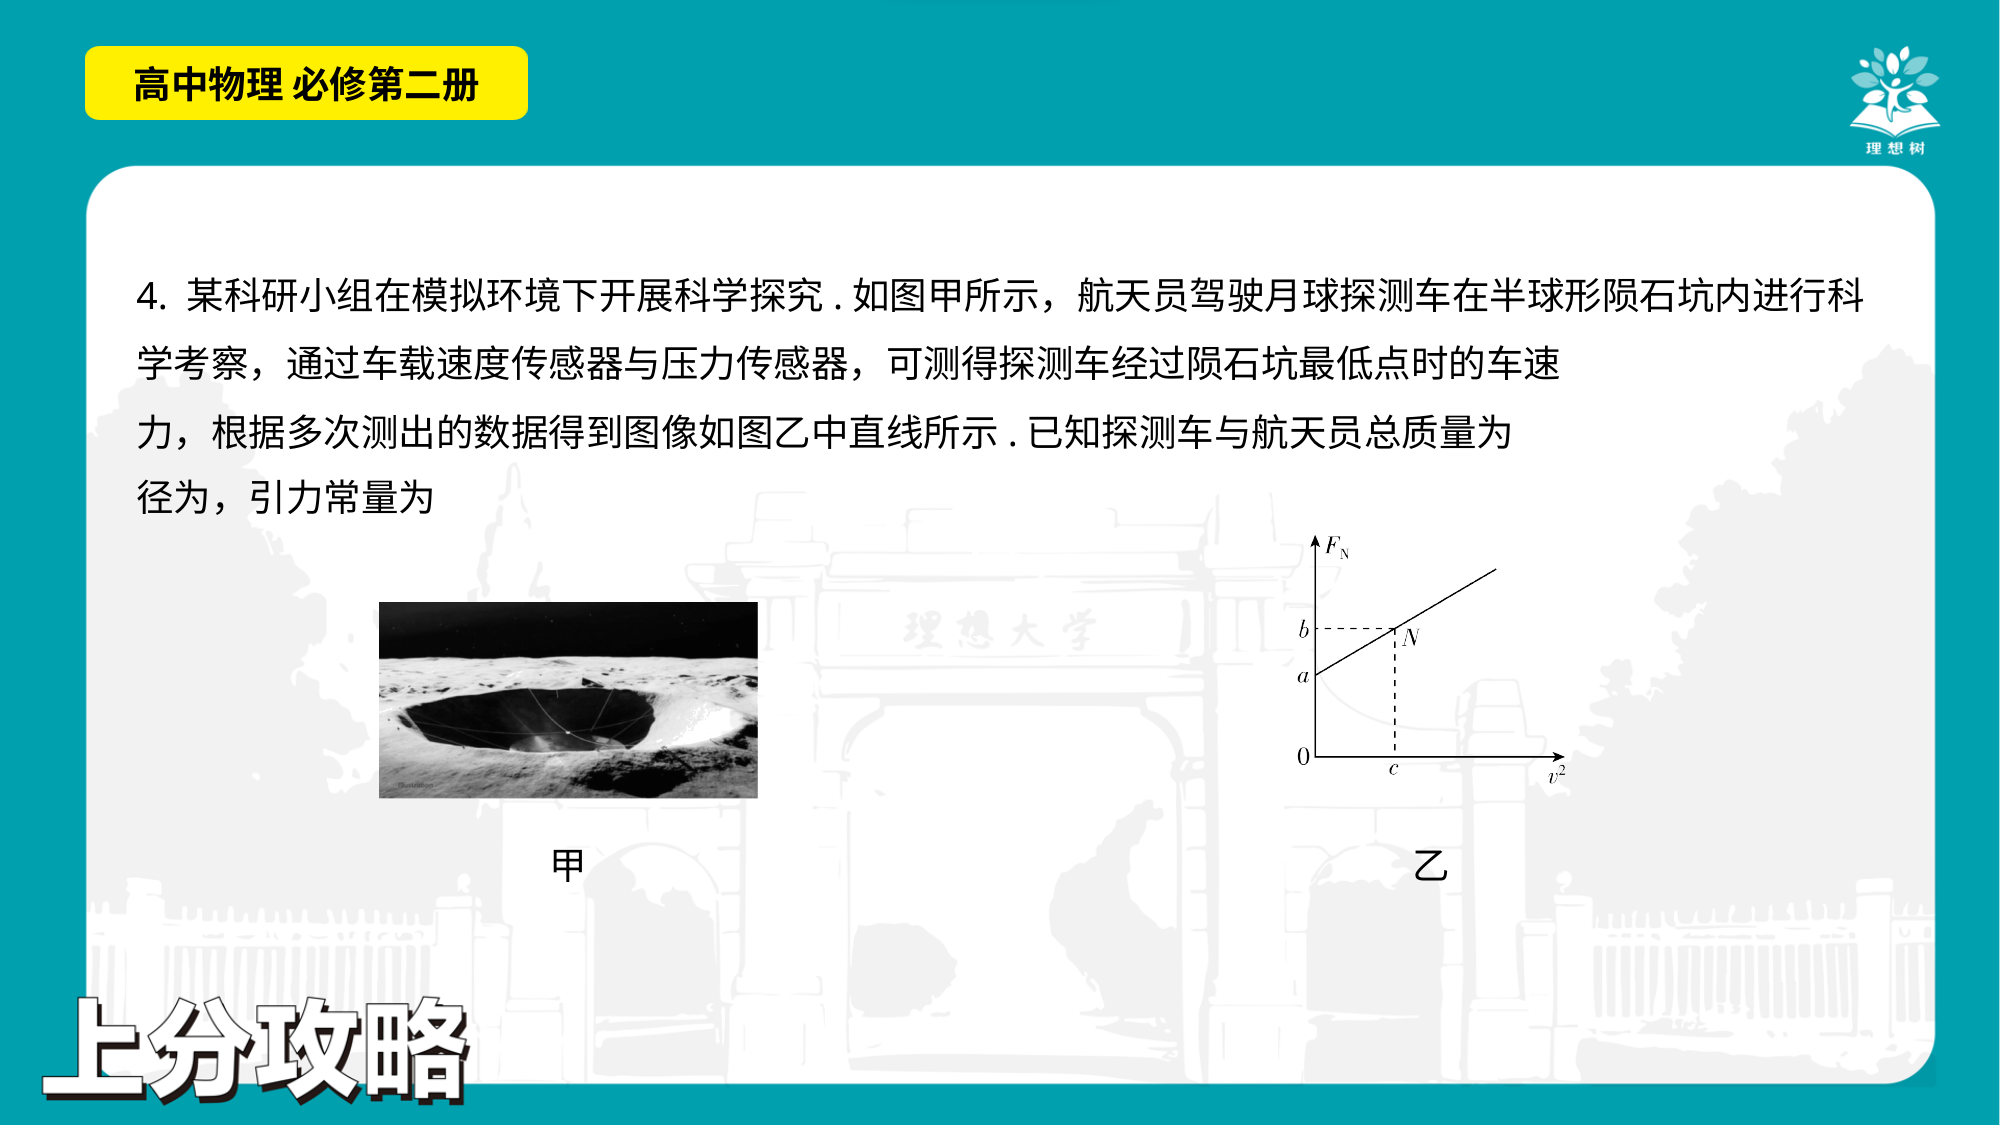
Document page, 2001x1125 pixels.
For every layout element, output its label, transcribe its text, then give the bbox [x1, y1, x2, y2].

text_box 甲 [545, 819, 592, 946]
text_box 乙 [1408, 819, 1455, 946]
picture [0, 0, 2000, 1125]
